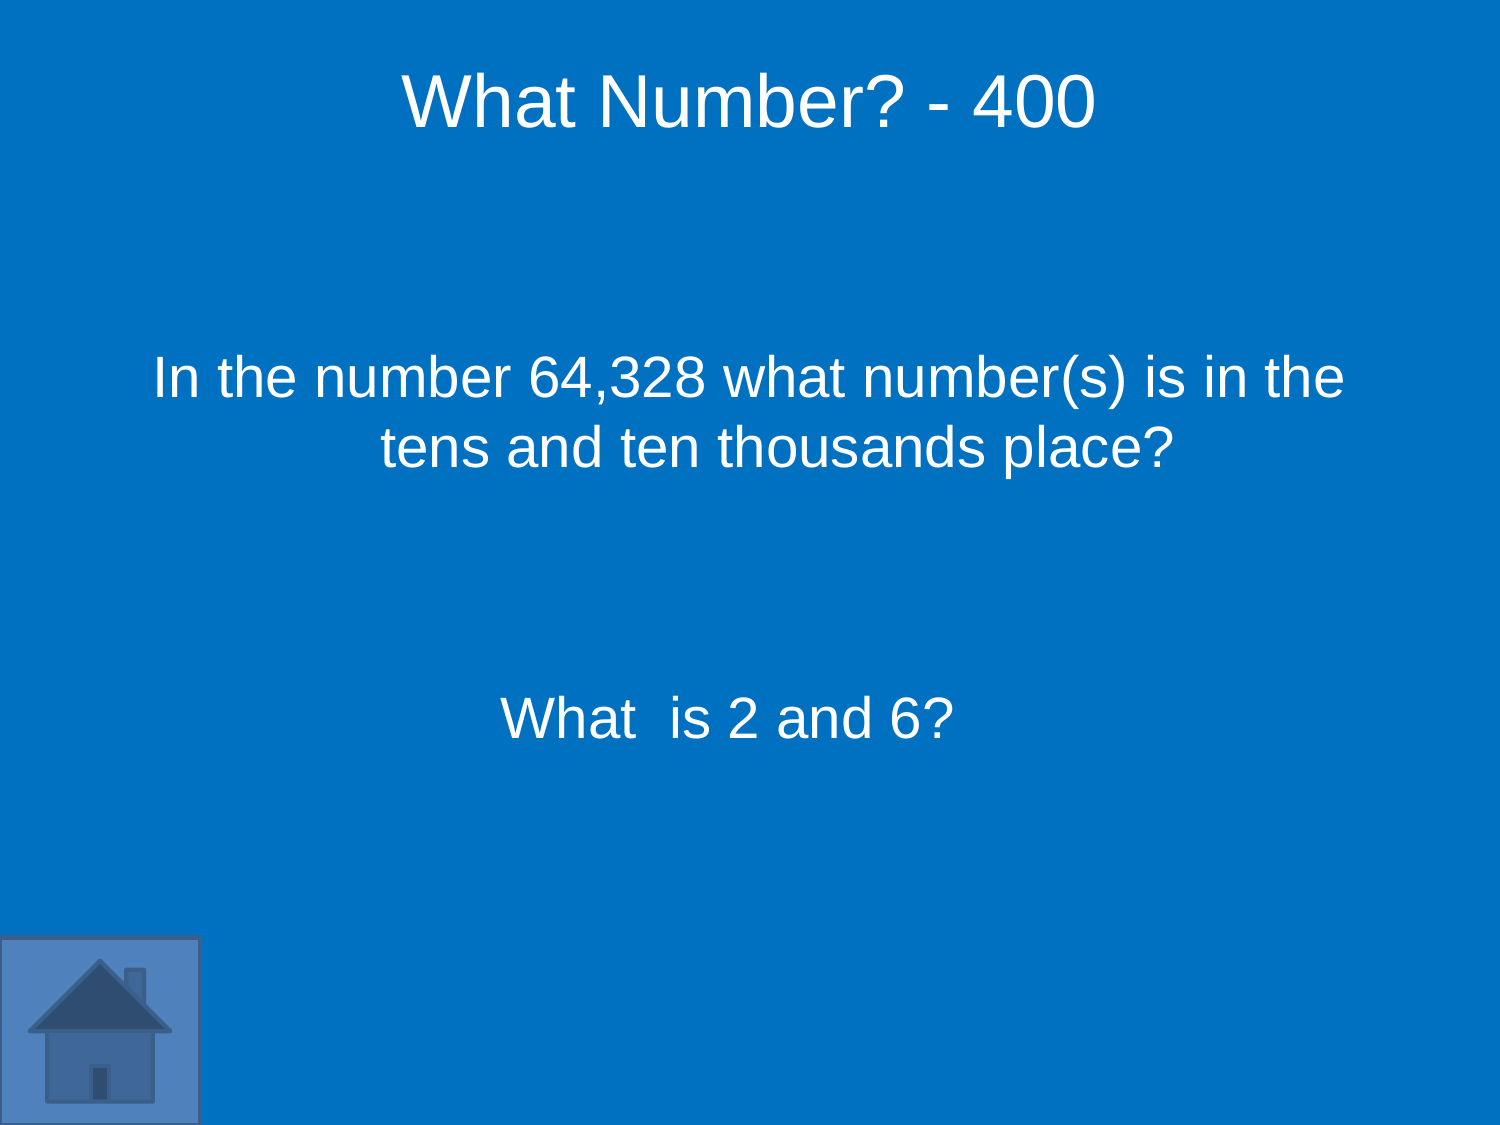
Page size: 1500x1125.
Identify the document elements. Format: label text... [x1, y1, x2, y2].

text_box In the number 64,328 what number(s) is in the tens and ten thousands place? What is 2 and 6? [74, 249, 1425, 1088]
text_box [0, 935, 202, 1125]
text_box What Number? - 400 [74, 45, 1425, 233]
